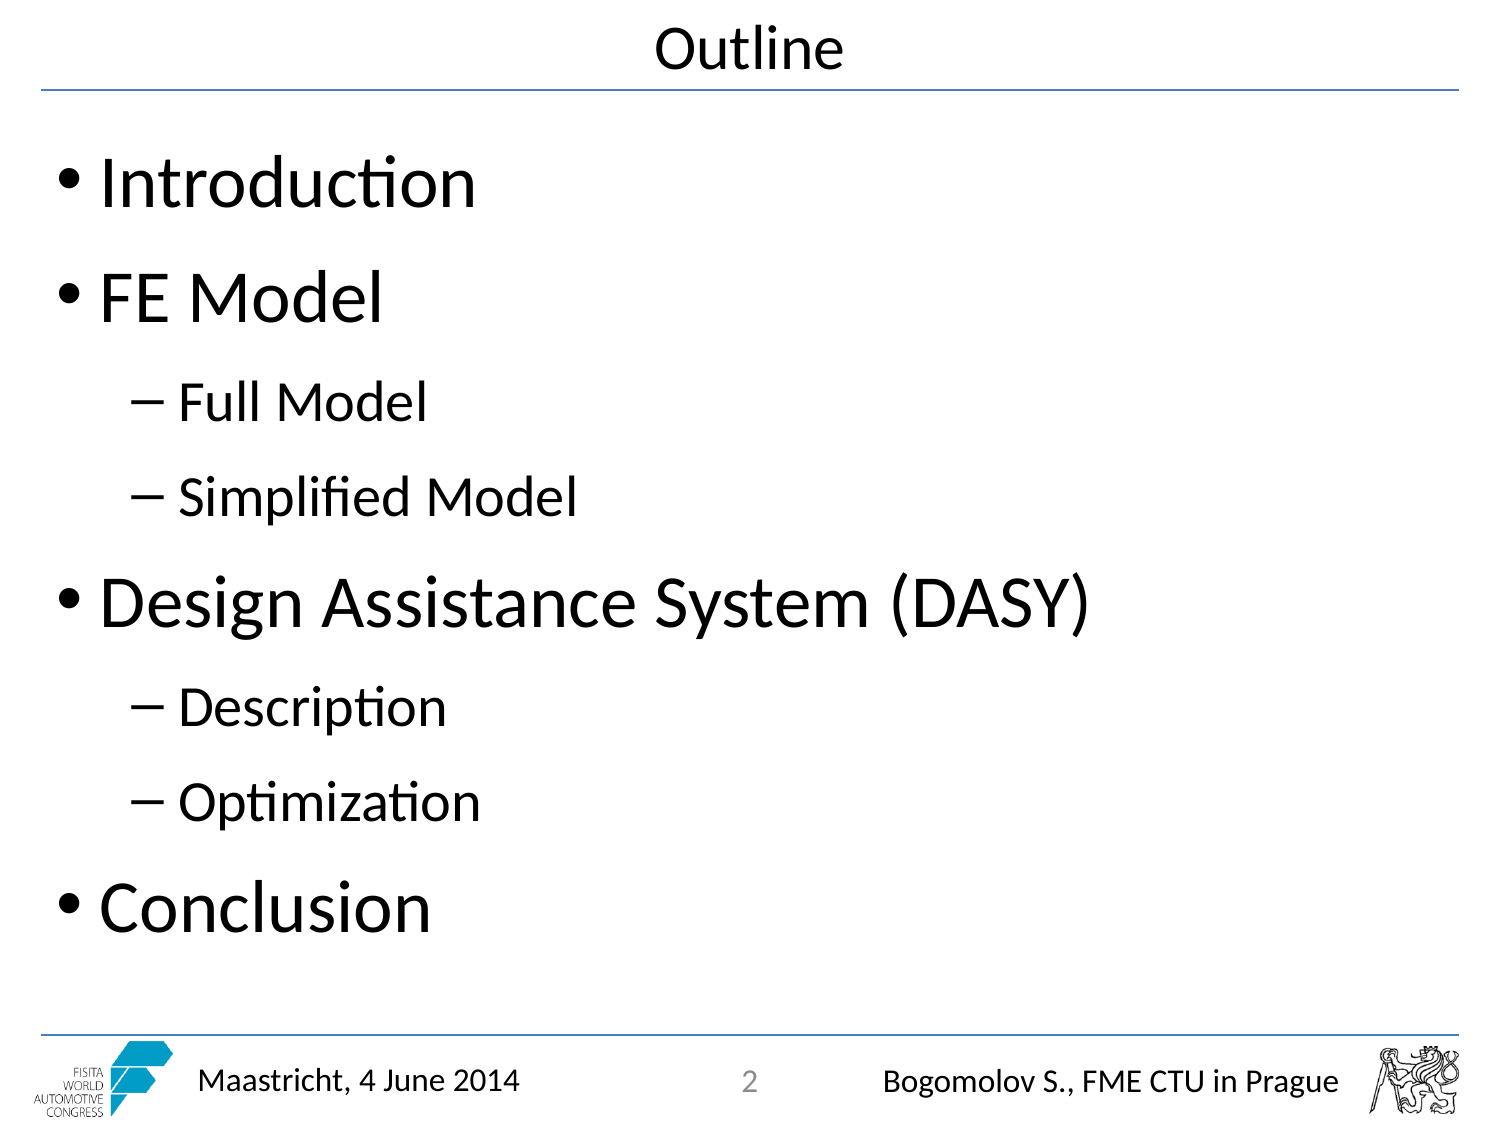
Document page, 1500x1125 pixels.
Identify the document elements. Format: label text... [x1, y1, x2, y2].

picture [31, 1037, 174, 1119]
title Outline [75, 0, 1425, 90]
slide_number 2 [711, 1049, 789, 1110]
list Introduction FE Model Full Model Simplified Model Design Assistance System (DASY) Description Optimization Conclusion [41, 125, 1471, 965]
picture [1369, 1046, 1459, 1114]
